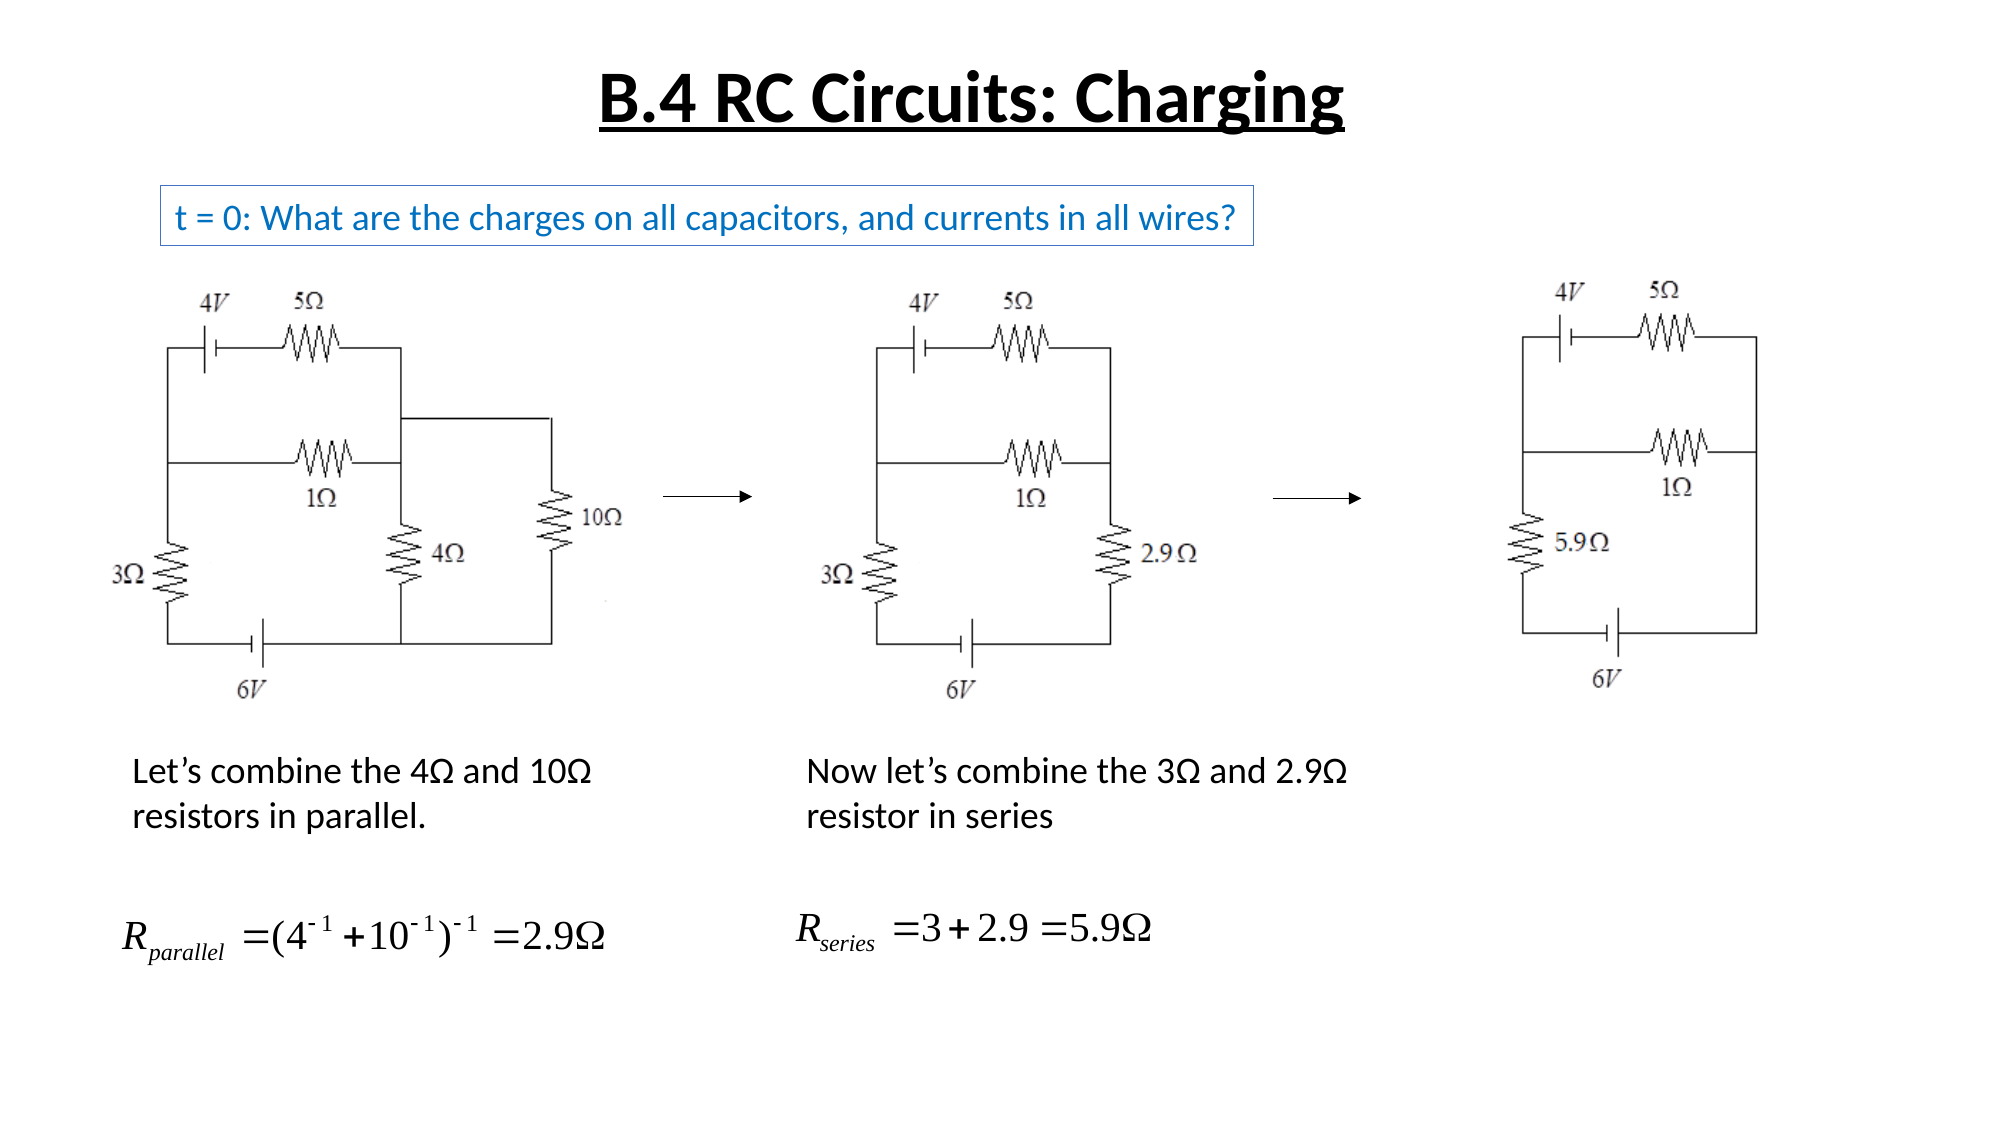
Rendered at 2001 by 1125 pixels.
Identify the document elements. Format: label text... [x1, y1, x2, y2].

text_box t = 0: What are the charges on all capacitors, and currents in all wires? [160, 185, 1254, 246]
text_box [788, 899, 1161, 962]
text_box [114, 904, 615, 974]
text_box Let’s combine the 4Ω and 10Ω resistors in parallel. [117, 738, 607, 844]
text_box B.4 RC Circuits: Charging [583, 61, 1362, 152]
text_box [788, 280, 1231, 725]
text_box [1433, 269, 1877, 714]
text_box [79, 280, 645, 714]
text_box Now let’s combine the 3Ω and 2.9Ω resistor in series [791, 738, 1372, 844]
